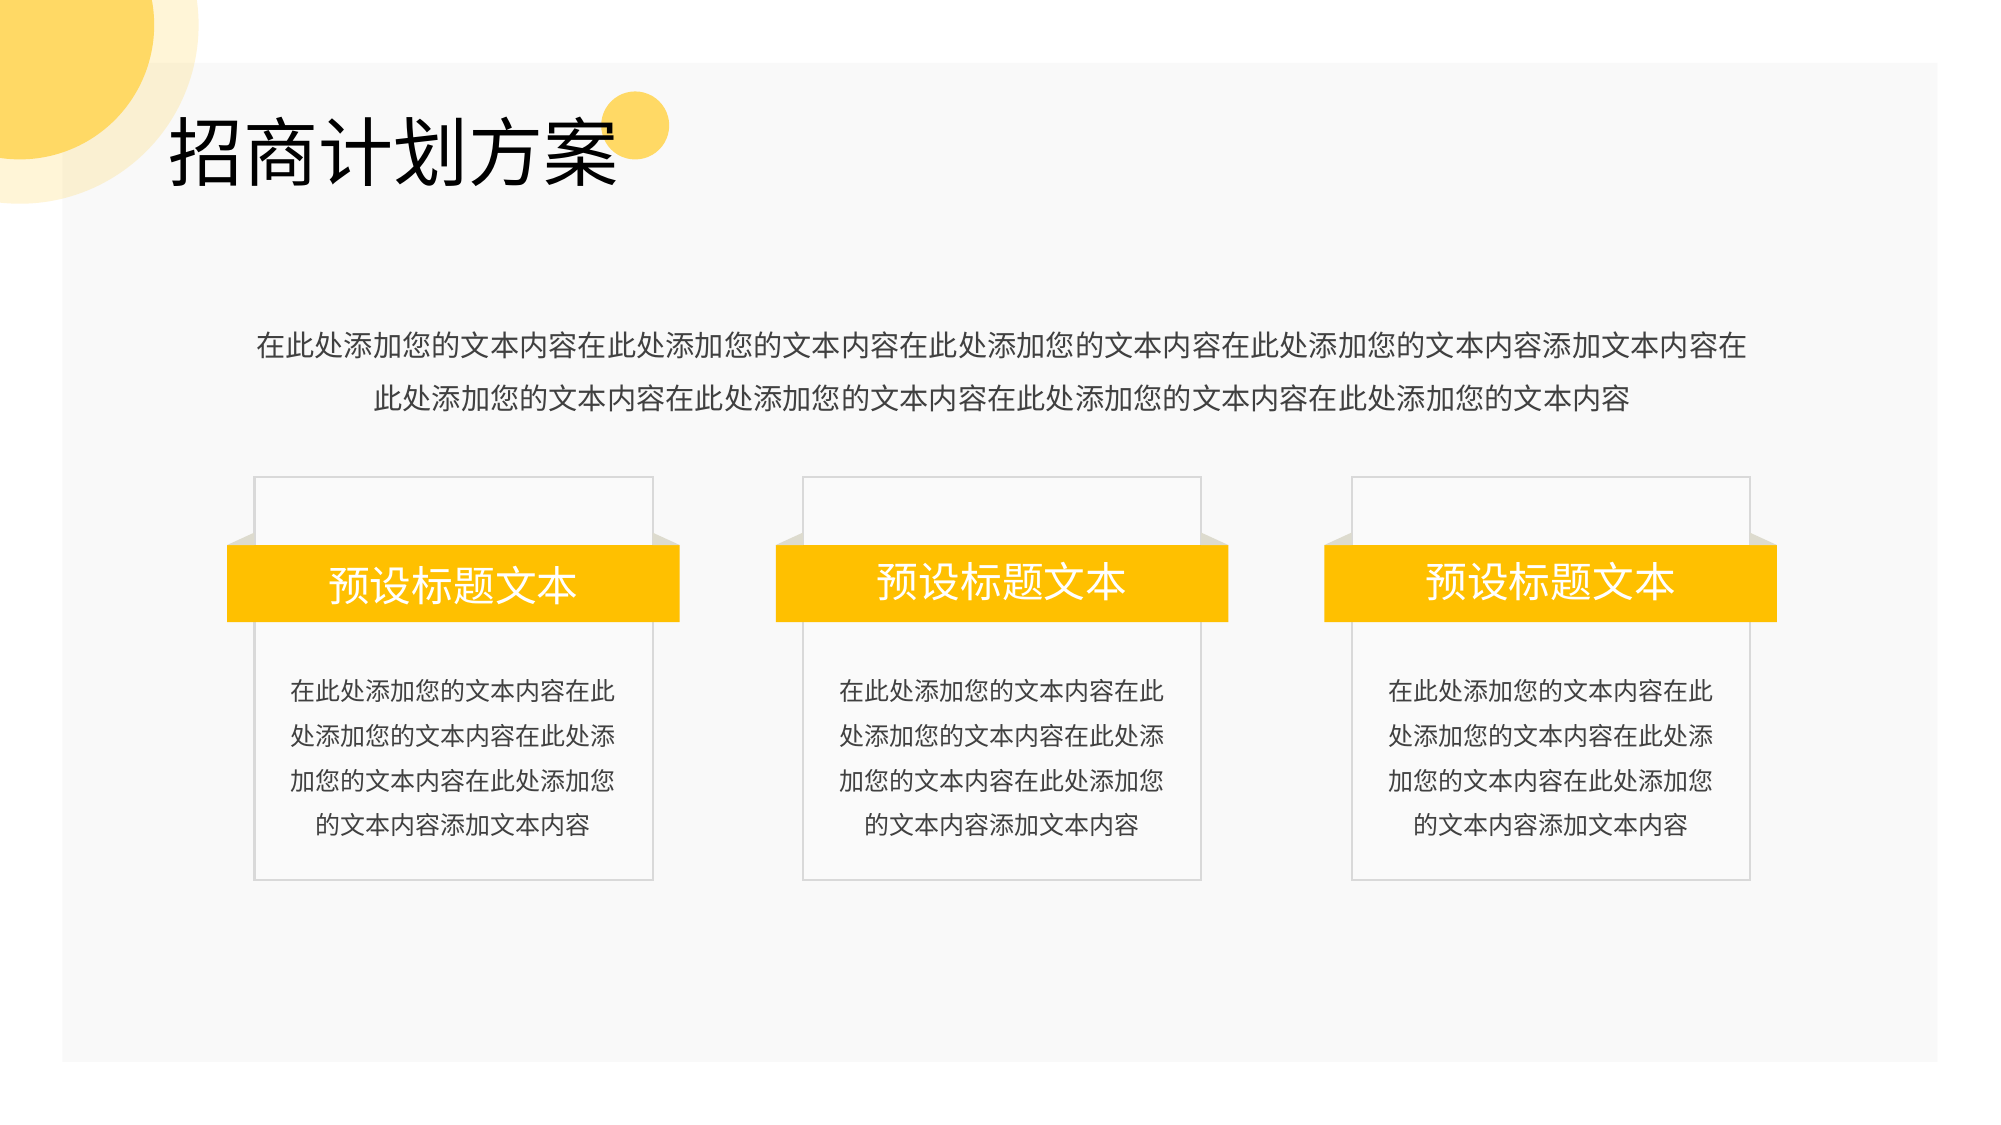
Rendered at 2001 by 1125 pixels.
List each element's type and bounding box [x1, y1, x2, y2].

text_box [227, 302, 1777, 881]
